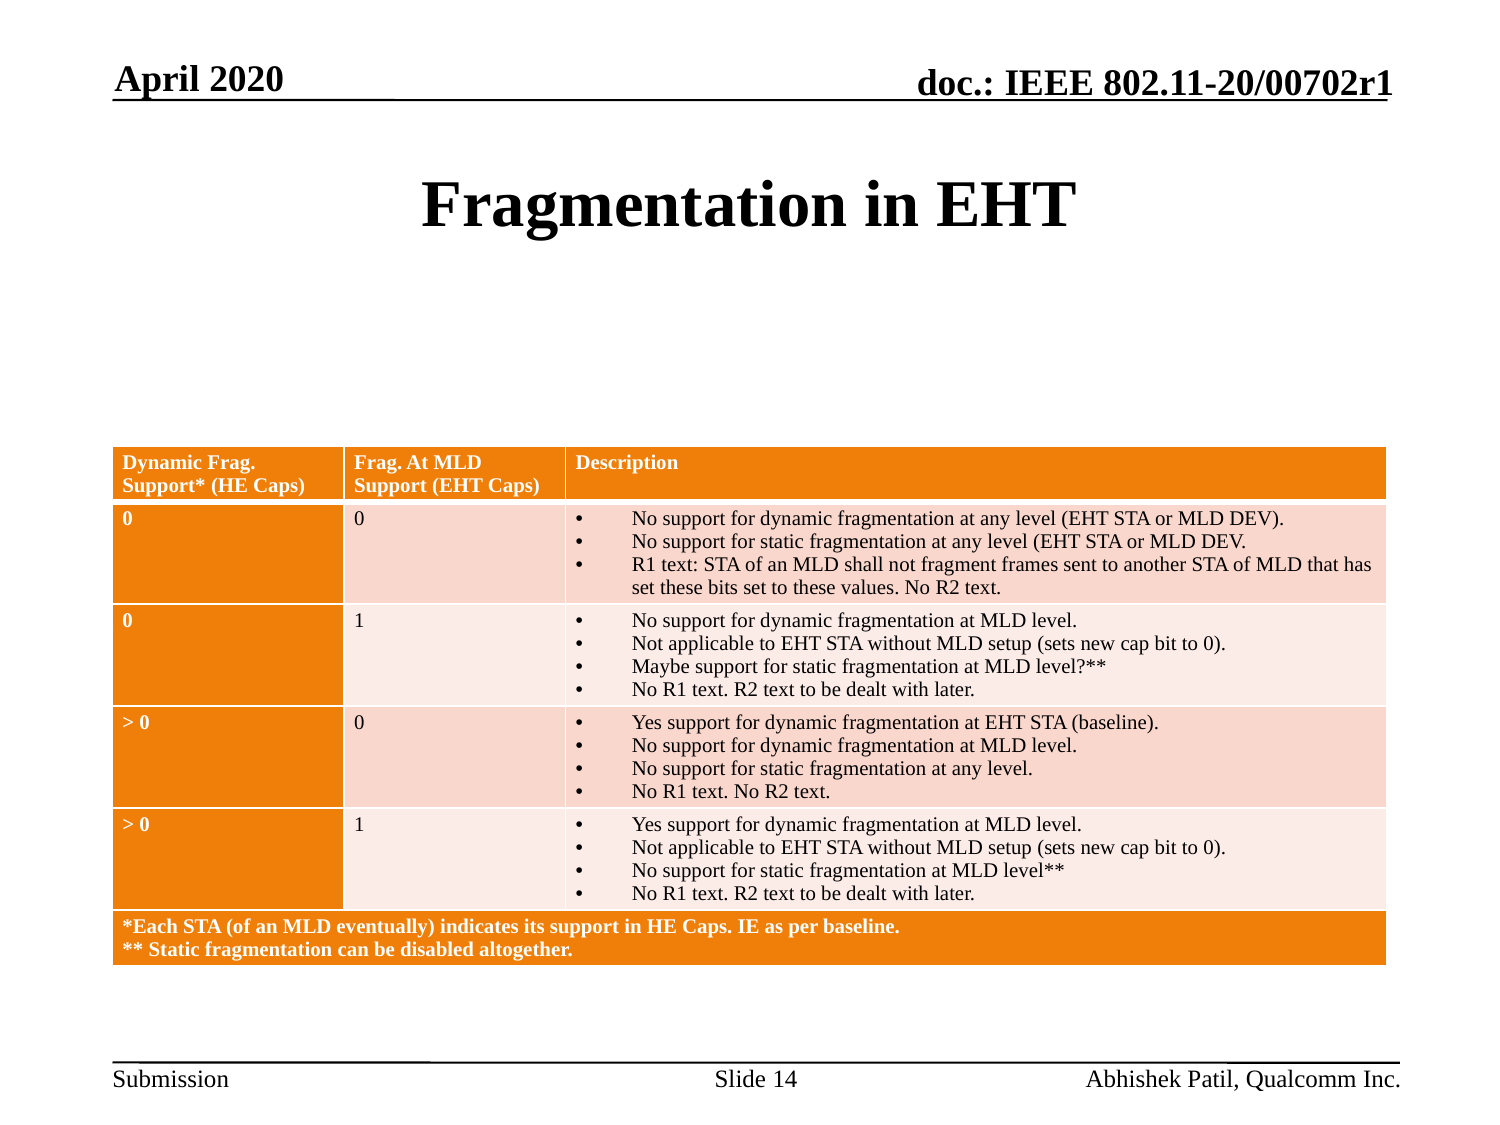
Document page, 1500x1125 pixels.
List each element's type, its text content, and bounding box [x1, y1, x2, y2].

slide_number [114, 75, 423, 100]
table_header Dynamic Frag. Support* (HE Caps) [113, 447, 343, 499]
table_cell *Each STA (of an MLD eventually) indicates its support in HE Caps. IE as per baseline. ** Static fragmentation can be disabled altogether. [113, 911, 1386, 965]
table_cell No support for dynamic fragmentation at MLD level. Not applicable to EHT STA without MLD setup (sets new cap bit to 0). Maybe support for static fragmentation at MLD level?** No R1 text. R2 text to be dealt with later. [566, 605, 1386, 705]
table_cell 1 [345, 809, 565, 909]
table_cell 1 [345, 605, 565, 705]
table_cell 0 [345, 505, 565, 603]
table_cell No support for dynamic fragmentation at any level (EHT STA or MLD DEV). No support for static fragmentation at any level (EHT STA or MLD DEV. R1 text: STA of an MLD shall not fragment frames sent to another STA of MLD that has set these bits set to these values. No R2 text. [566, 505, 1386, 603]
table_cell 0 [345, 707, 565, 807]
table_cell 0 [113, 605, 343, 705]
title Fragmentation in EHT [112, 112, 1388, 288]
slide_number Slide 14 [712, 1061, 800, 1123]
table_cell 0 [113, 505, 343, 603]
table_cell > 0 [113, 809, 343, 909]
table_cell > 0 [113, 707, 343, 807]
table_cell Yes support for dynamic fragmentation at MLD level. Not applicable to EHT STA without MLD setup (sets new cap bit to 0). No support for static fragmentation at MLD level** No R1 text. R2 text to be dealt with later. [566, 809, 1386, 909]
footer Abhishek Patil, Qualcomm Inc. [878, 1061, 1402, 1093]
table_header Frag. At MLD Support (EHT Caps) [345, 447, 565, 499]
text_box [0, 0, 1500, 75]
table_cell Yes support for dynamic fragmentation at EHT STA (baseline). No support for dynamic fragmentation at MLD level. No support for static fragmentation at any level. No R1 text. No R2 text. [566, 707, 1386, 807]
table_header Description [566, 447, 1386, 499]
